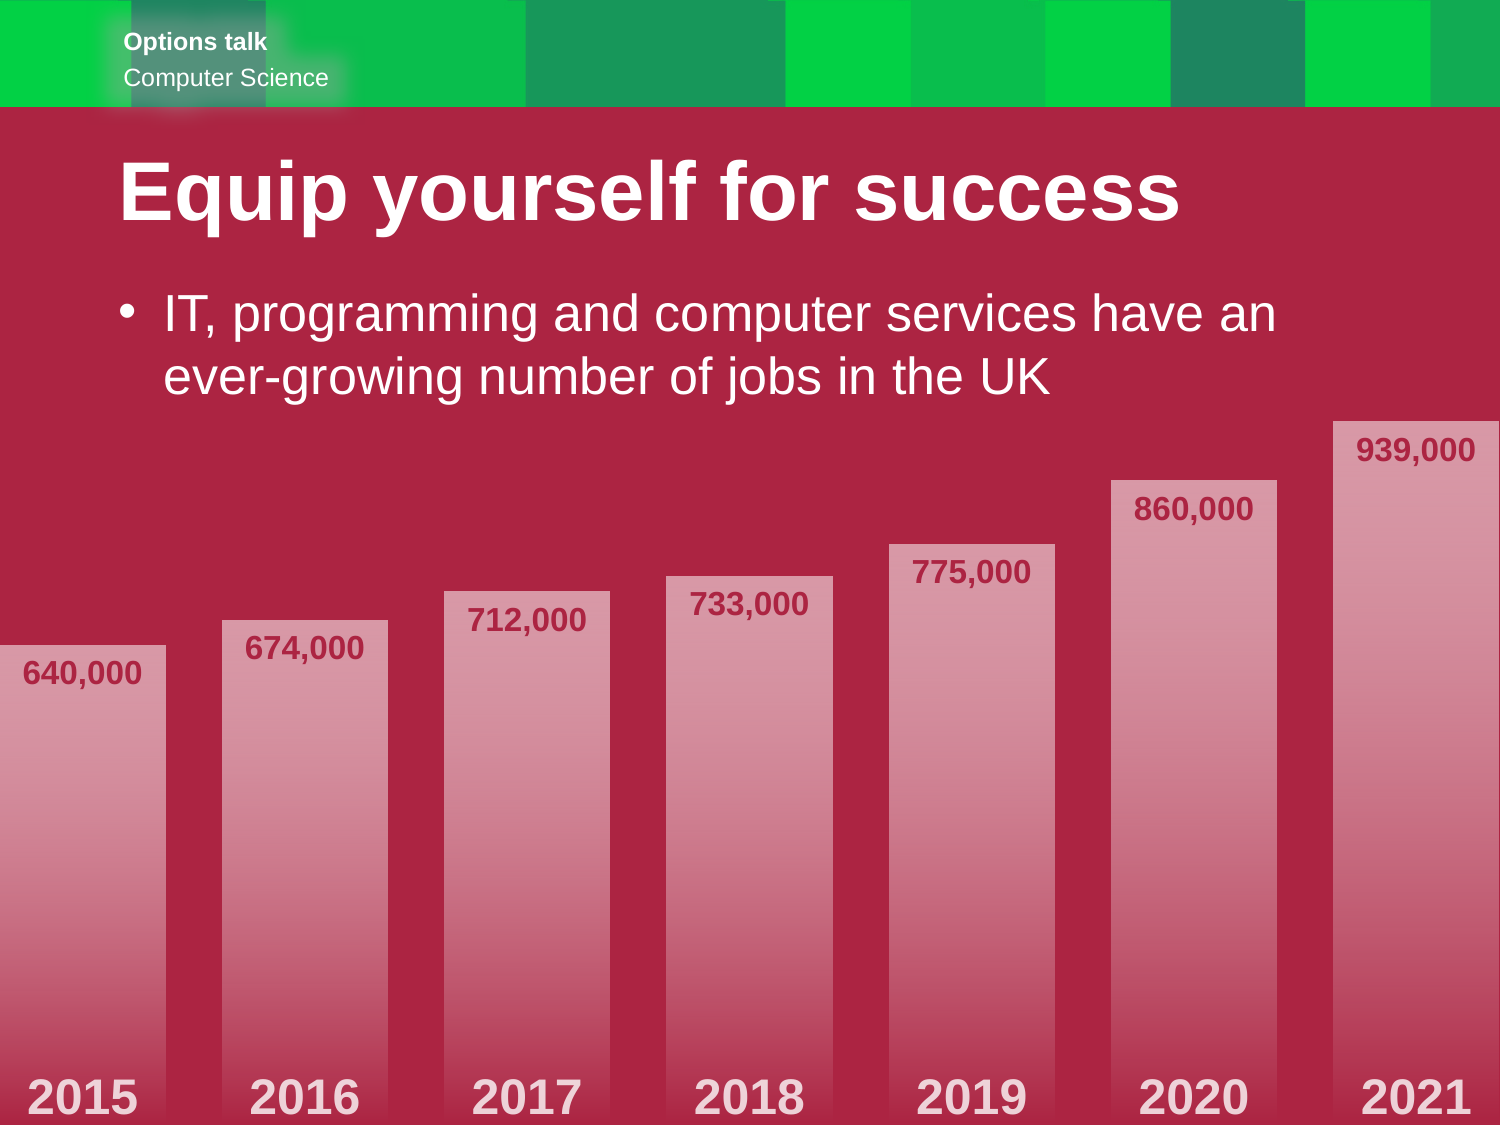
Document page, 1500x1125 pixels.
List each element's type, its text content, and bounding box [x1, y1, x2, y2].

list Equip yourself for success [118, 148, 1401, 259]
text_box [222, 620, 388, 1125]
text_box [0, 645, 166, 1125]
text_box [1111, 480, 1277, 1125]
list IT, programming and computer services have an ever-growing number of jobs in the UK [118, 279, 1398, 847]
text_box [444, 591, 610, 1125]
picture [0, 0, 1500, 107]
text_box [666, 576, 833, 1125]
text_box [1333, 421, 1499, 1125]
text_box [888, 544, 1055, 1125]
